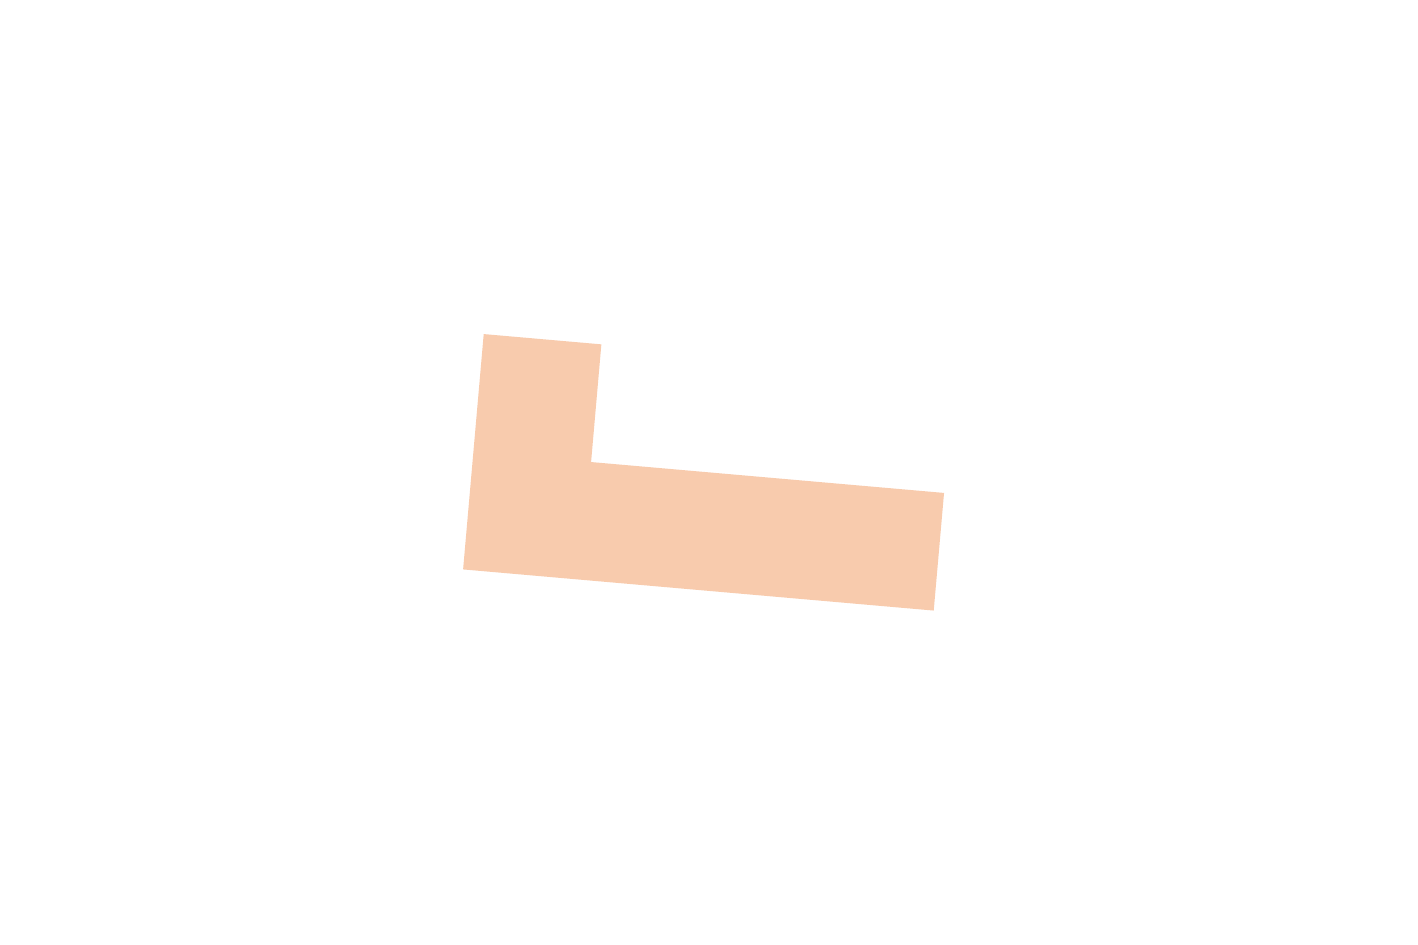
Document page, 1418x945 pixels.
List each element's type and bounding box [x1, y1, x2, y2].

text_box [461, 332, 946, 612]
